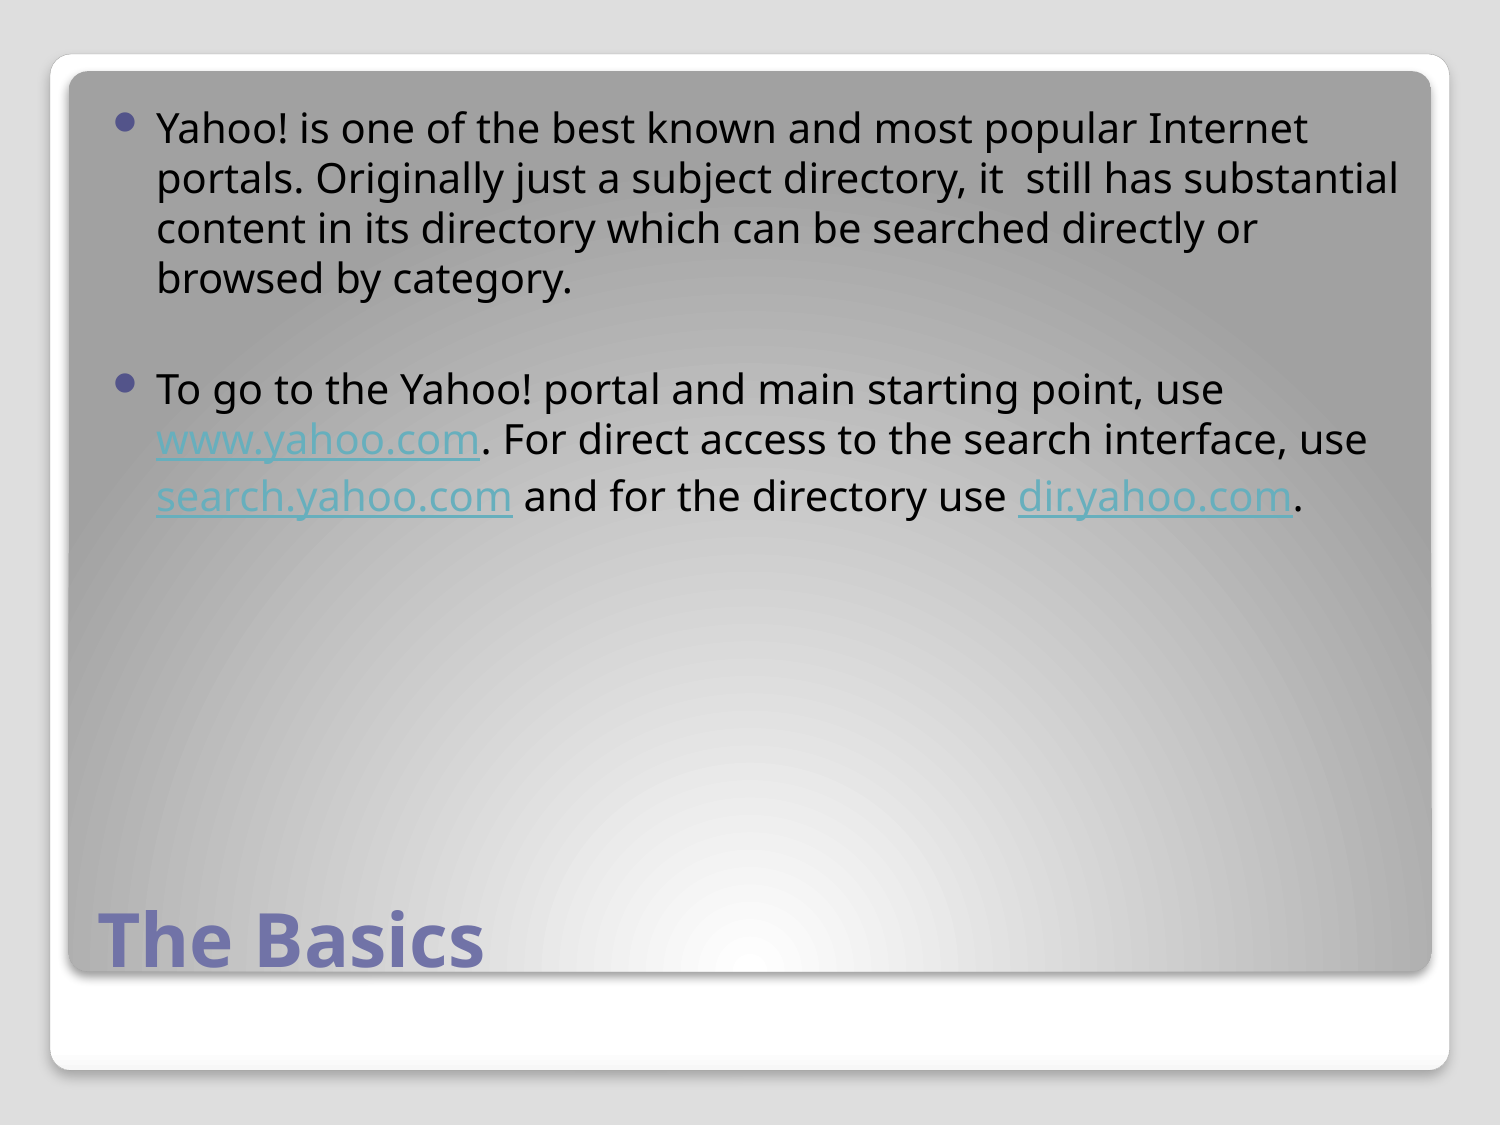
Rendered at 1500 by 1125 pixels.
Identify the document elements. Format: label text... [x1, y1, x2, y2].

list Yahoo! is one of the best known and most popular Internet portals. Originally just a subject directory, it still has substantial content in its directory which can be searched directly or browsed by category. To go to the Yahoo! portal and main starting point, use www.yahoo.com. For direct access to the search interface, use search.yahoo.com and for the directory use dir.yahoo.com. [82, 86, 1425, 774]
title The Basics [82, 817, 1425, 990]
